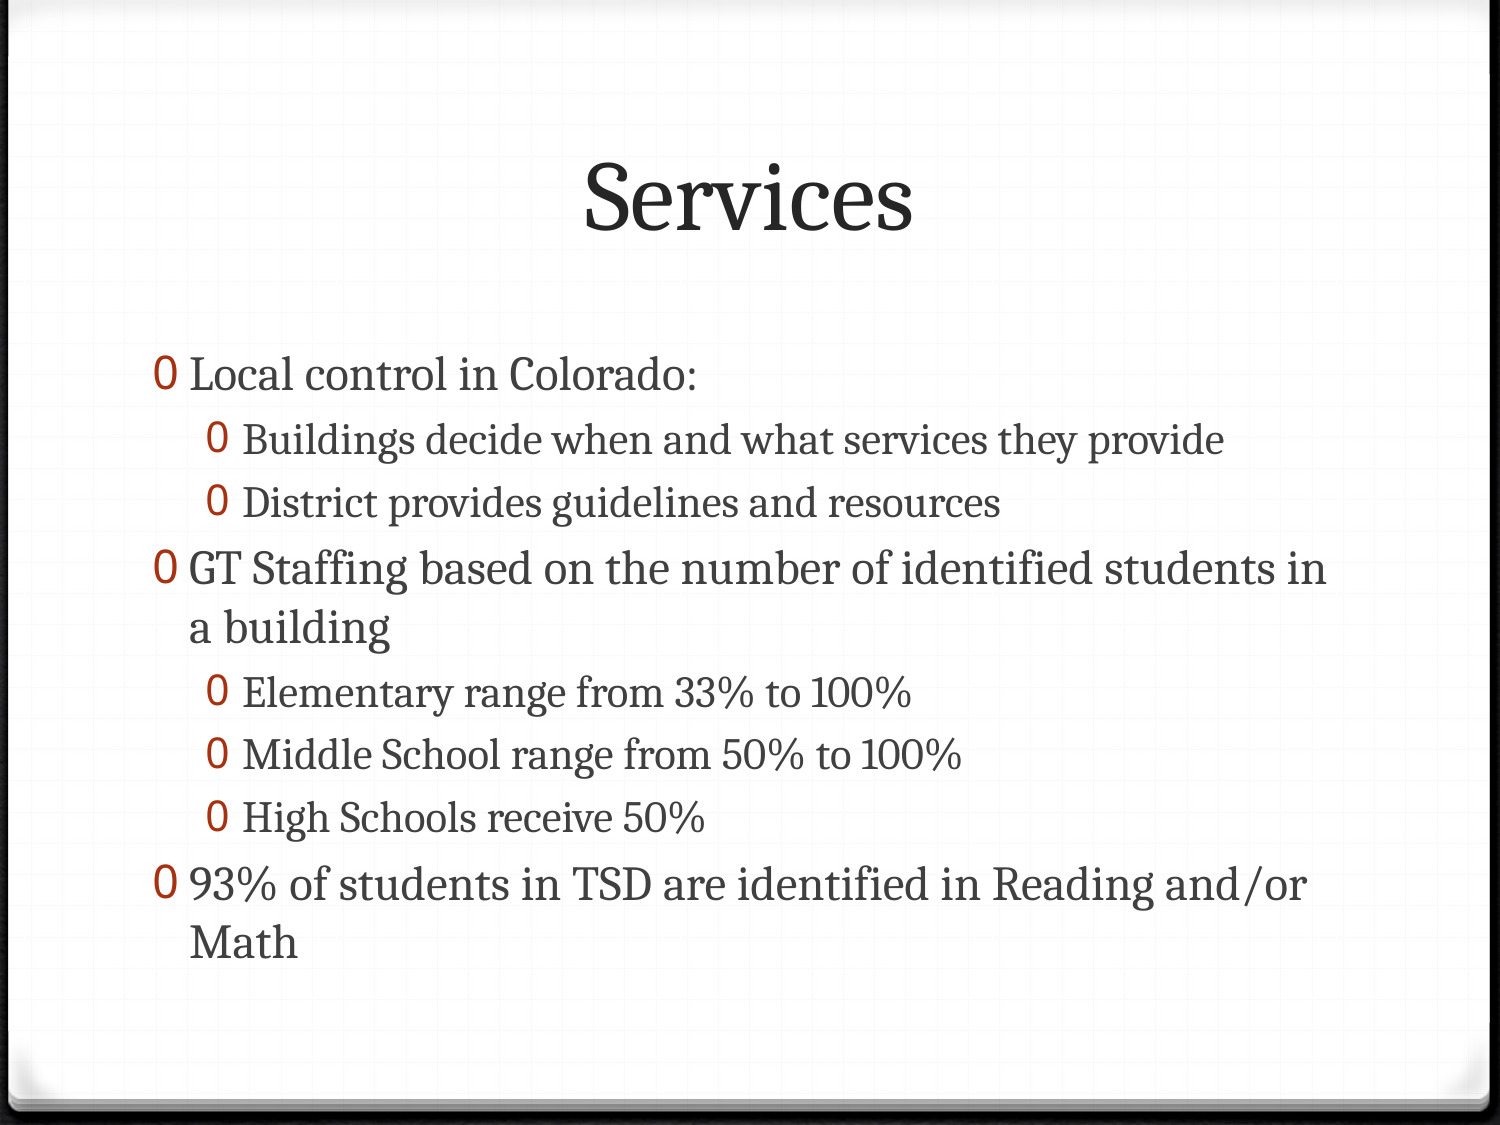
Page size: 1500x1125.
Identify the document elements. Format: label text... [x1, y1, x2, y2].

list Local control in Colorado: Buildings decide when and what services they provide District provides guidelines and resources GT Staffing based on the number of identified students in a building Elementary range from 33% to 100% Middle School range from 50% to 100% High Schools receive 50% 93% of students in TSD are identified in Reading and/or Math [137, 334, 1363, 983]
picture [0, 0, 1500, 1125]
title Services [90, 71, 1410, 309]
